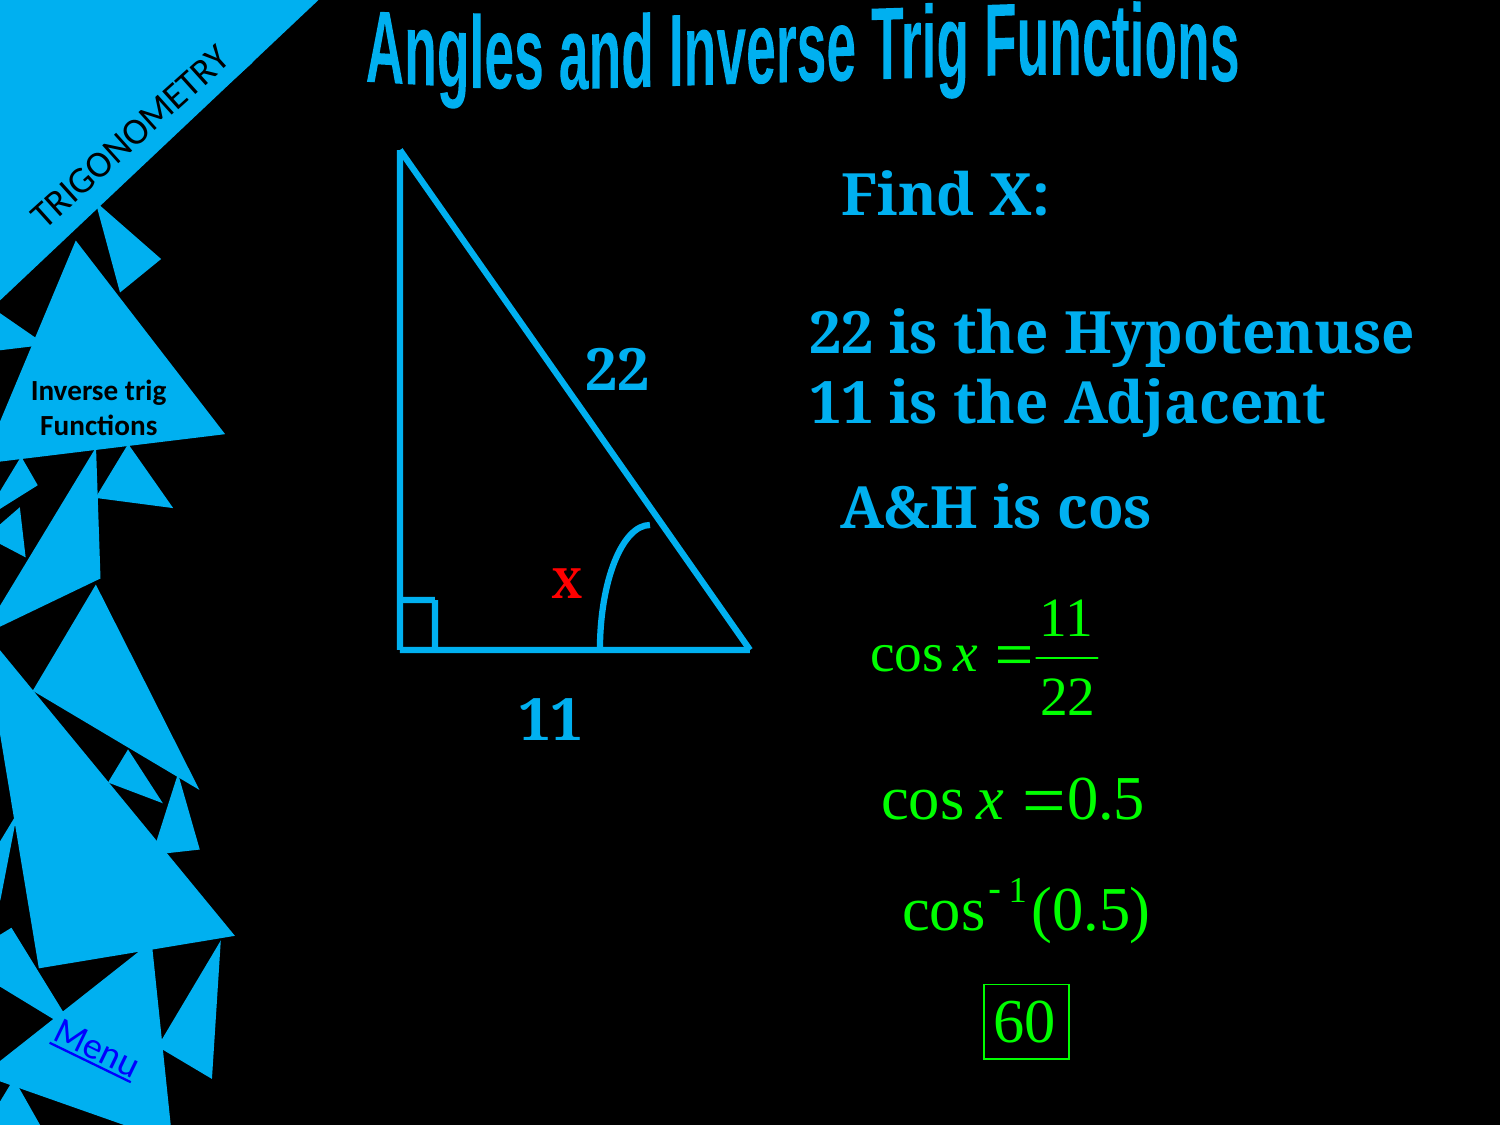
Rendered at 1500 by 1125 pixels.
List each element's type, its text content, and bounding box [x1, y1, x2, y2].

text_box A&H is cos [825, 462, 1168, 548]
text_box 11 [503, 675, 598, 760]
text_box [0, 0, 321, 1125]
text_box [984, 985, 1069, 1059]
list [862, 583, 1108, 728]
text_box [872, 762, 1155, 836]
text_box Find X: [826, 149, 1066, 235]
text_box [893, 862, 1160, 957]
text_box 22 is the Hypotenuse 11 is the Adjacent [794, 287, 1430, 443]
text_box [399, 149, 751, 651]
